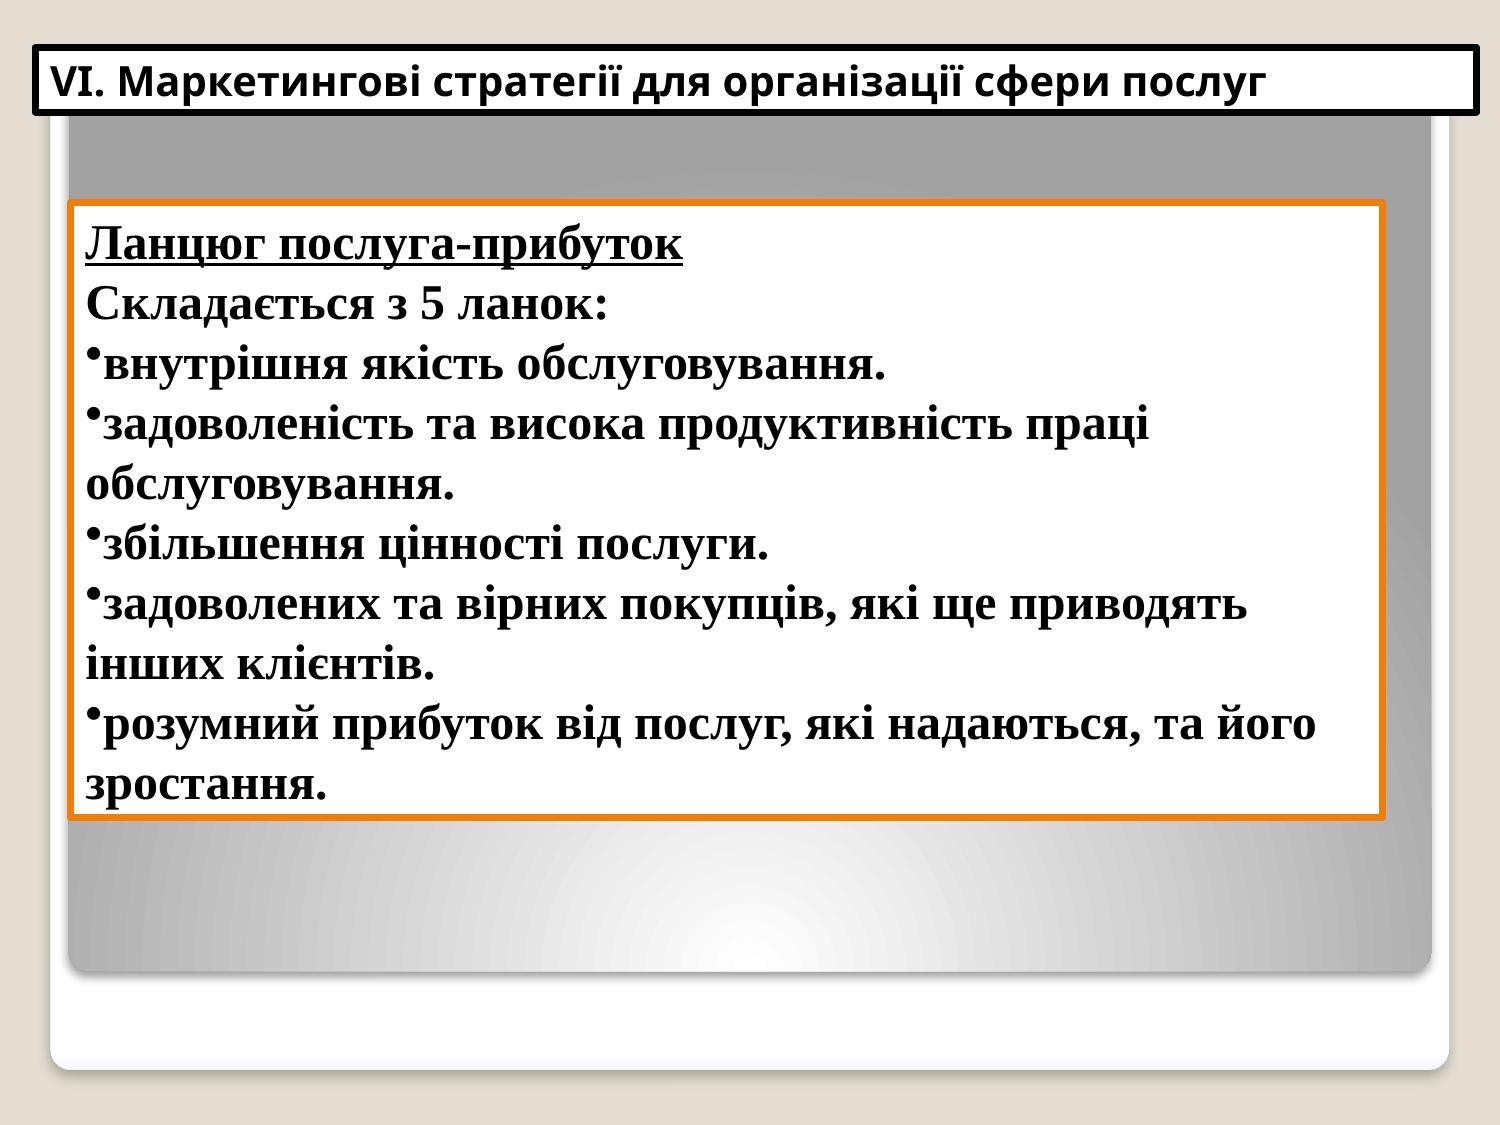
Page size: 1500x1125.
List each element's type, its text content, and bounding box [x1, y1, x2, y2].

text_box Ланцюг послуга-прибуток Складається з 5 ланок: внутрішня якість обслуговування. задоволеність та висока продуктивність праці обслуговування. збільшення цінності послуги. задоволених та вірних покупців, які ще приводять інших клієнтів. розумний прибуток від послуг, які надаються, та його зростання. [67, 199, 1386, 821]
text_box VI. Маркетингові стратегії для організації сфери послуг [32, 44, 1480, 116]
